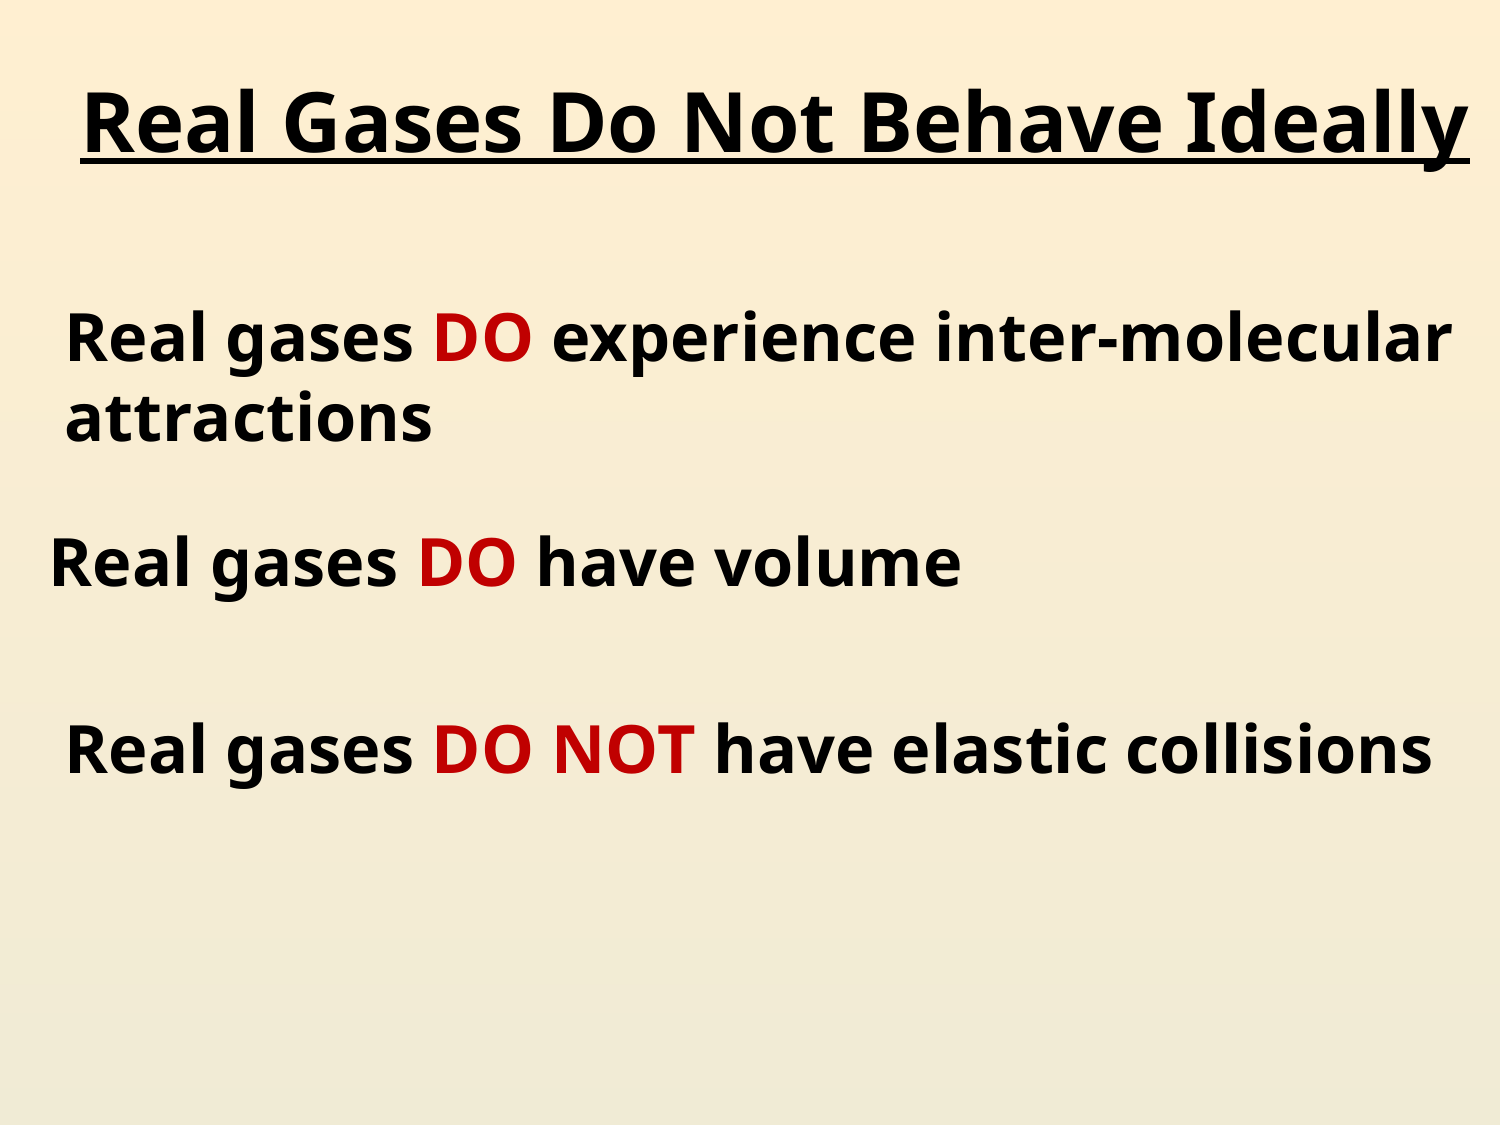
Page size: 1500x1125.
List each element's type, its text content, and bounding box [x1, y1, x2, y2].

title Real Gases Do Not Behave Ideally [49, 24, 1500, 213]
text_box Real gases DO NOT have elastic collisions [50, 699, 1500, 795]
text_box Real gases DO have volume [34, 512, 978, 608]
text_box Real gases DO experience inter-molecular attractions [50, 287, 1500, 463]
